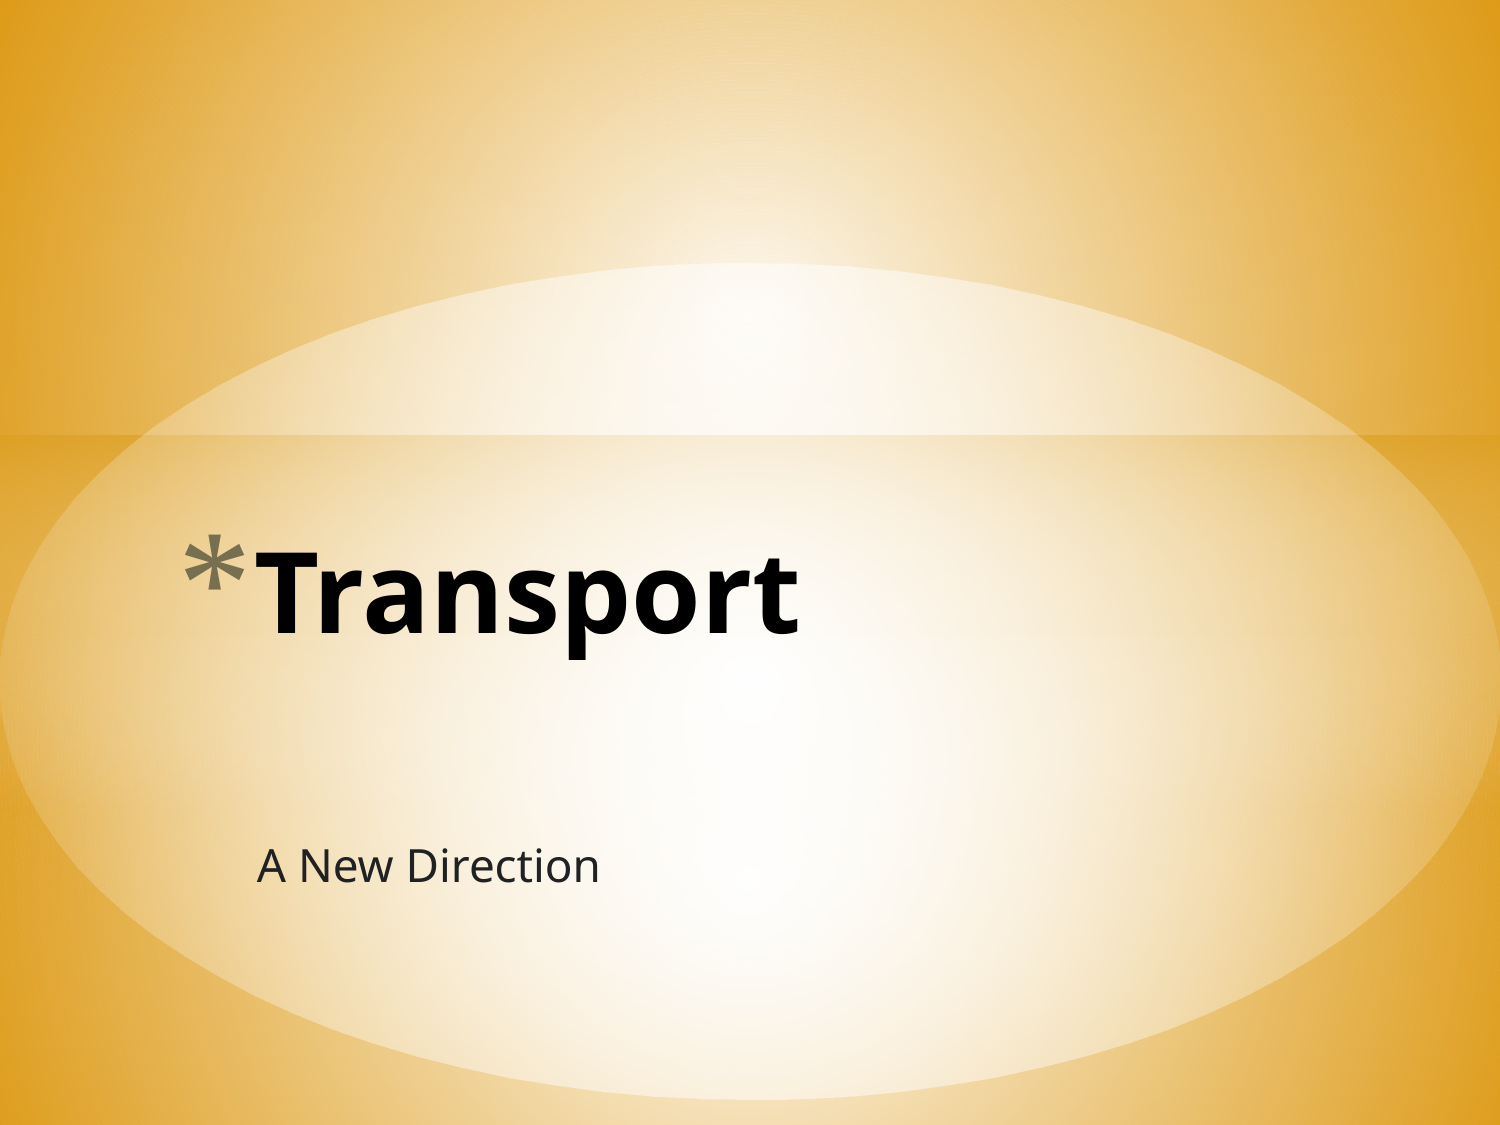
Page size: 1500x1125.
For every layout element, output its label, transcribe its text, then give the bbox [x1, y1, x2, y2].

subtitle A New Direction [241, 828, 1167, 974]
title Transport [134, 513, 1312, 808]
